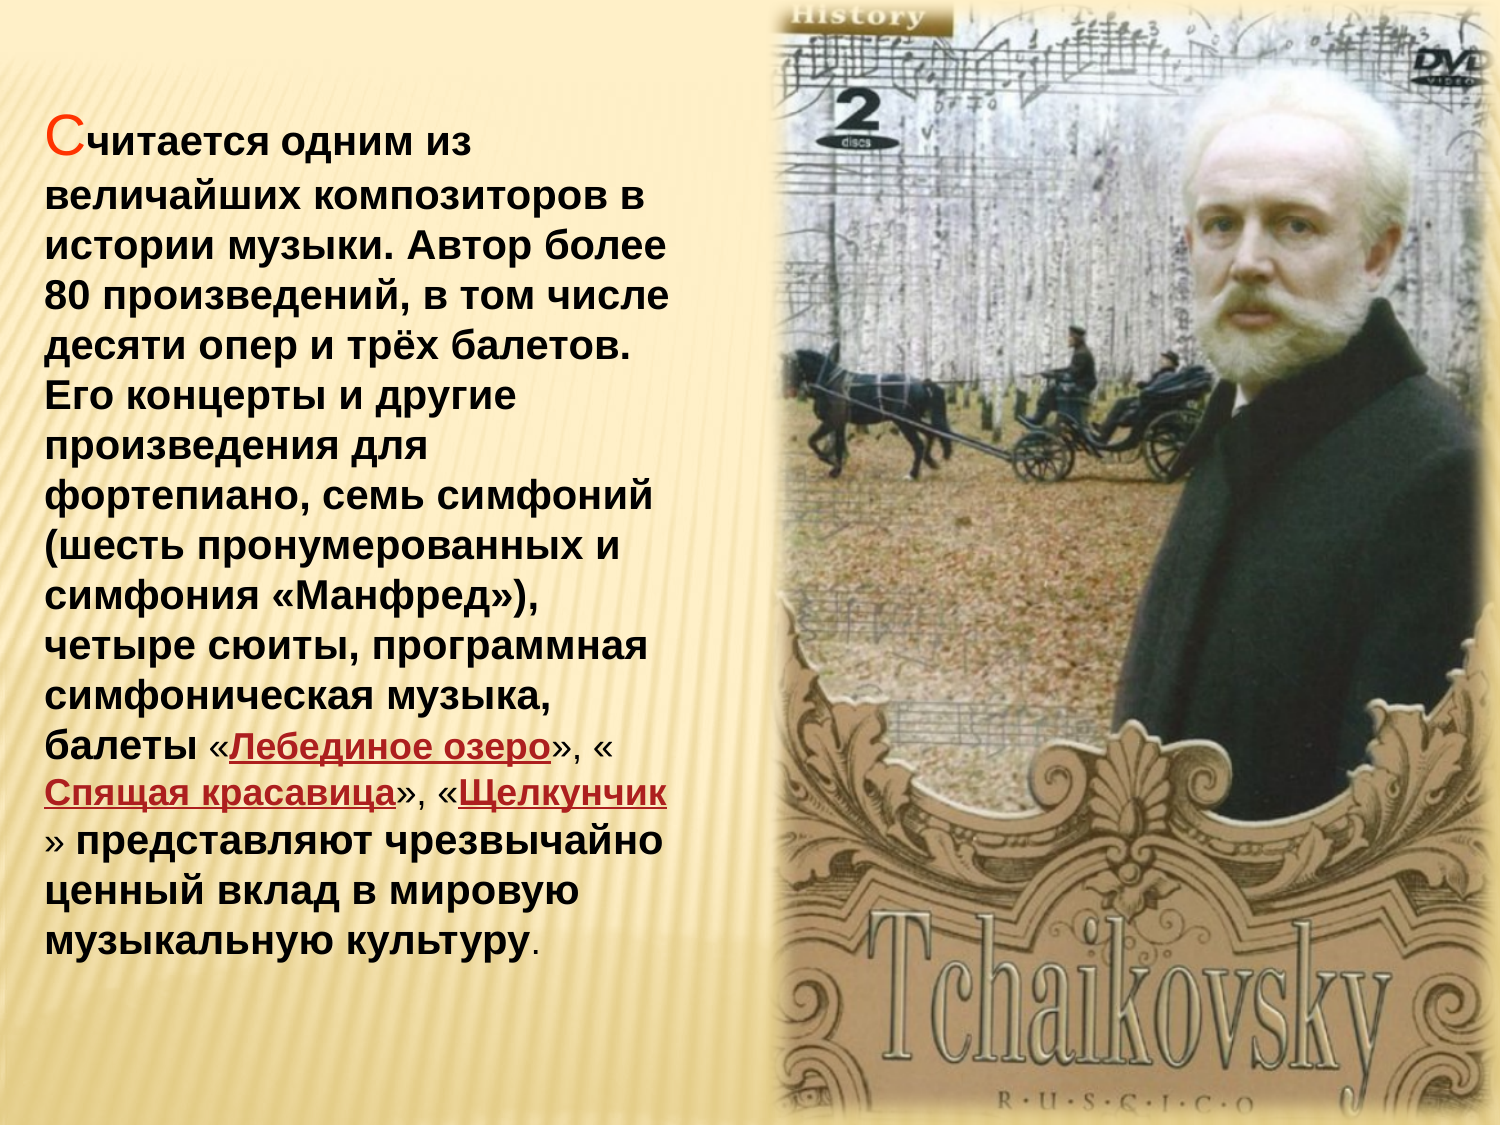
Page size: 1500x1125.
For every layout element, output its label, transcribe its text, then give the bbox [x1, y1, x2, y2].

text_box Считается одним из величайших композиторов в истории музыки. Автор более 80 произведений, в том числе десяти опер и трёх балетов. Его концерты и другие произведения для фортепиано, семь симфоний (шесть пронумерованных и симфония «Манфред»), четыре сюиты, программная симфоническая музыка, балеты «Лебединое озеро», «Спящая красавица», «Щелкунчик» представляют чрезвычайно ценный вклад в мировую музыкальную культуру. [29, 90, 685, 971]
picture [766, 0, 1500, 1125]
